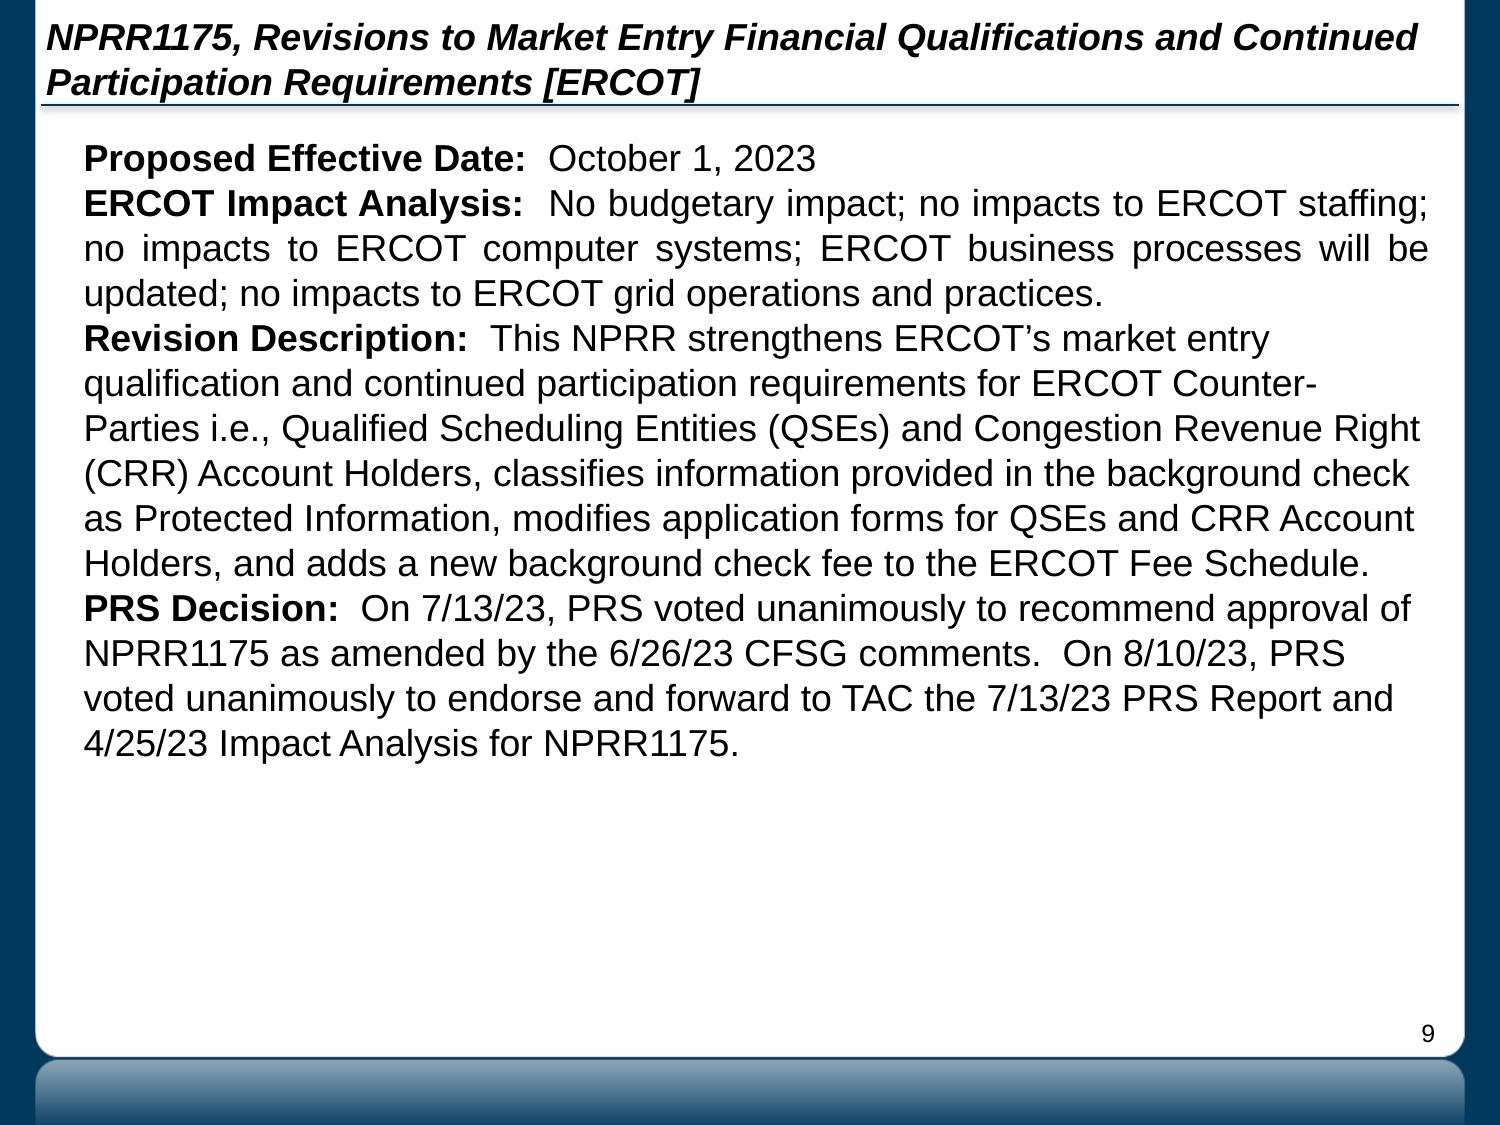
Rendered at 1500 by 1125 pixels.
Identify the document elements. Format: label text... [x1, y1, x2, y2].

title NPRR1175, Revisions to Market Entry Financial Qualifications and Continued Participation Requirements [ERCOT] [31, 20, 1464, 97]
picture [35, 0, 1465, 1125]
text_box Proposed Effective Date: October 1, 2023 ERCOT Impact Analysis: No budgetary impact; no impacts to ERCOT staffing; no impacts to ERCOT computer systems; ERCOT business processes will be updated; no impacts to ERCOT grid operations and practices. Revision Description: This NPRR strengthens ERCOT’s market entry qualification and continued participation requirements for ERCOT Counter-Parties i.e., Qualified Scheduling Entities (QSEs) and Congestion Revenue Right (CRR) Account Holders, classifies information provided in the background check as Protected Information, modifies application forms for QSEs and CRR Account Holders, and adds a new background check fee to the ERCOT Fee Schedule. PRS Decision: On 7/13/23, PRS voted unanimously to recommend approval of NPRR1175 as amended by the 6/26/23 CFSG comments. On 8/10/23, PRS voted unanimously to endorse and forward to TAC the 7/13/23 PRS Report and 4/25/23 Impact Analysis for NPRR1175. [31, 126, 1444, 772]
